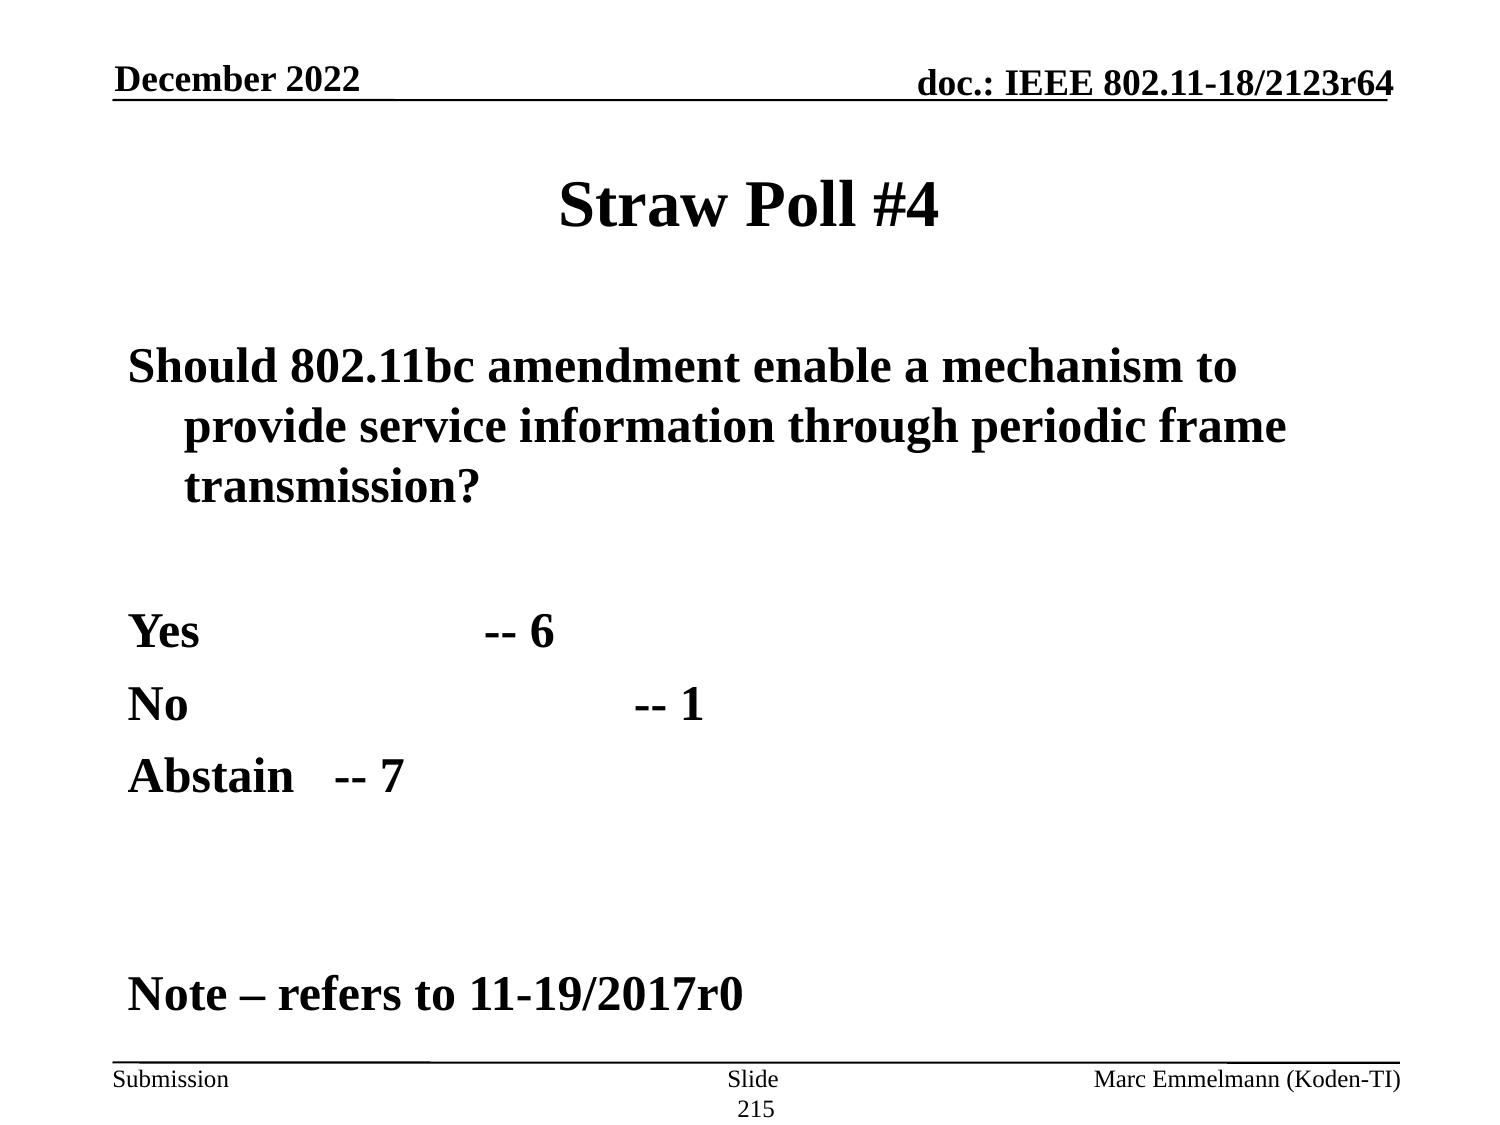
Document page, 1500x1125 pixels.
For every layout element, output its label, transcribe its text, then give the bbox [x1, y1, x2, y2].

title Straw Poll #4 [112, 112, 1388, 288]
list Should 802.11bc amendment enable a mechanism to provide service information through periodic frame transmission? Yes -- 6 No -- 1 Abstain -- 7 Note – refers to 11-19/2017r0 [112, 324, 1388, 1000]
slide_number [114, 54, 423, 100]
footer Marc Emmelmann (Koden-TI) [878, 1061, 1402, 1093]
slide_number Slide 215 [712, 1061, 800, 1123]
